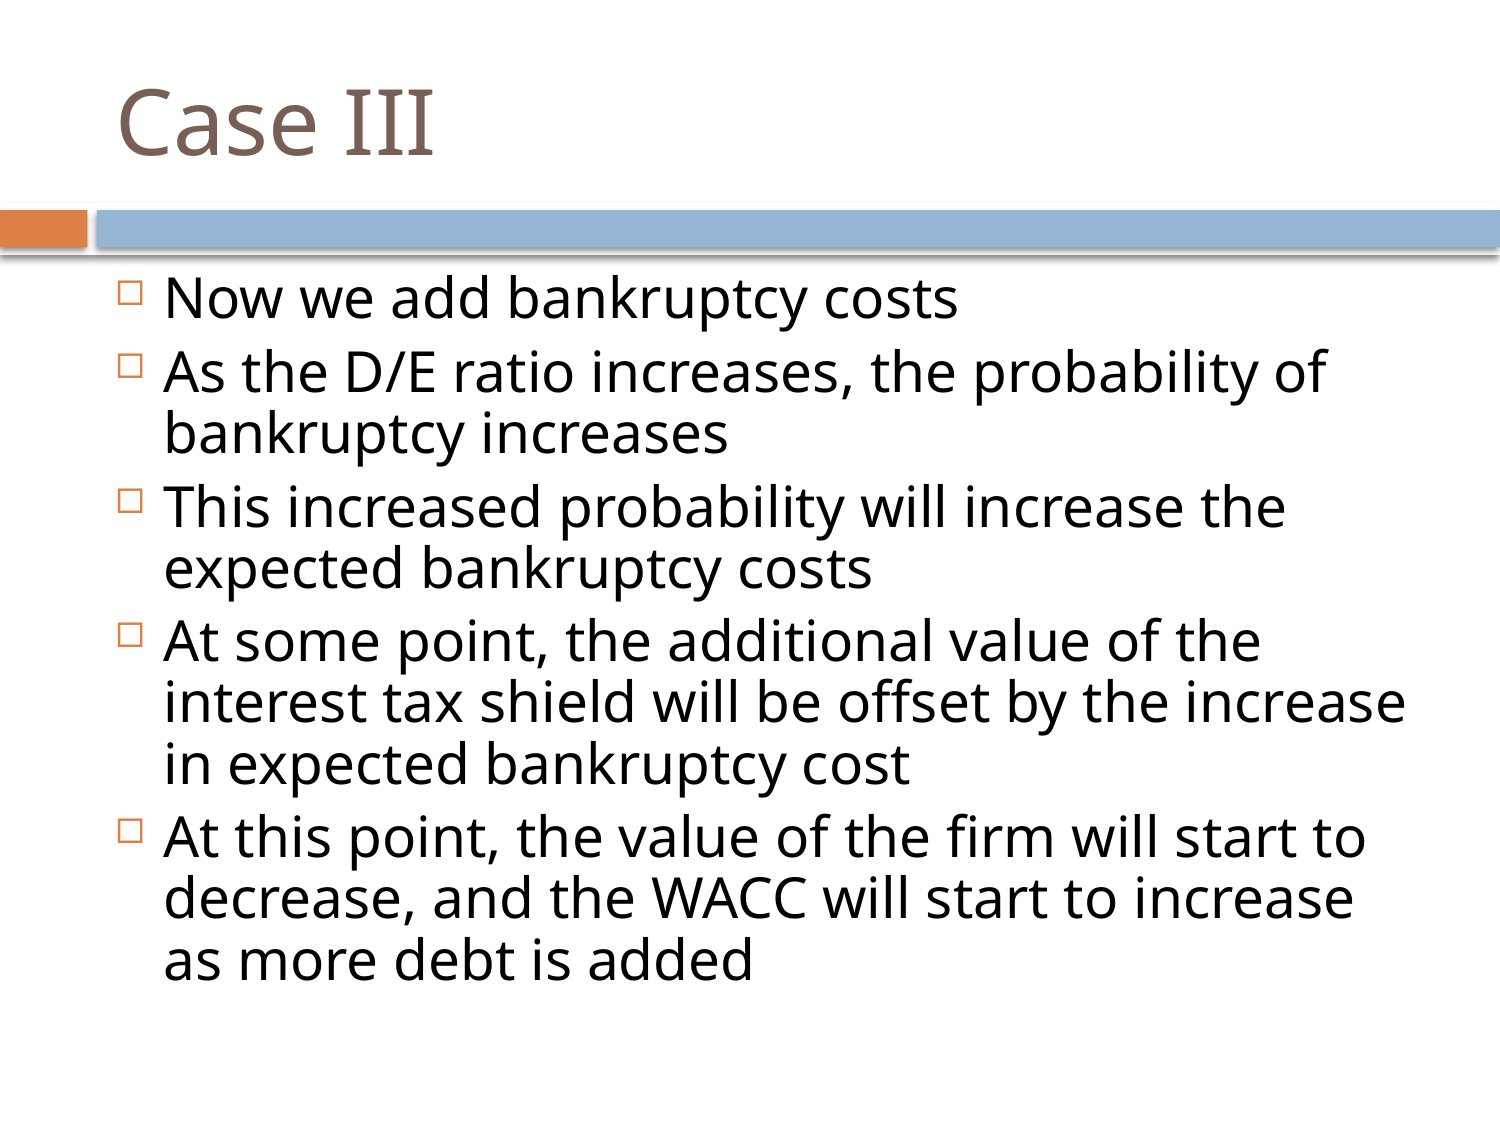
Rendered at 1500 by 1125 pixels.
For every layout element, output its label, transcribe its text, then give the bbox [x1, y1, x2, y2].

list Now we add bankruptcy costs As the D/E ratio increases, the probability of bankruptcy increases This increased probability will increase the expected bankruptcy costs At some point, the additional value of the interest tax shield will be offset by the increase in expected bankruptcy cost At this point, the value of the firm will start to decrease, and the WACC will start to increase as more debt is added [100, 262, 1438, 1000]
title Case III [100, 37, 1438, 200]
